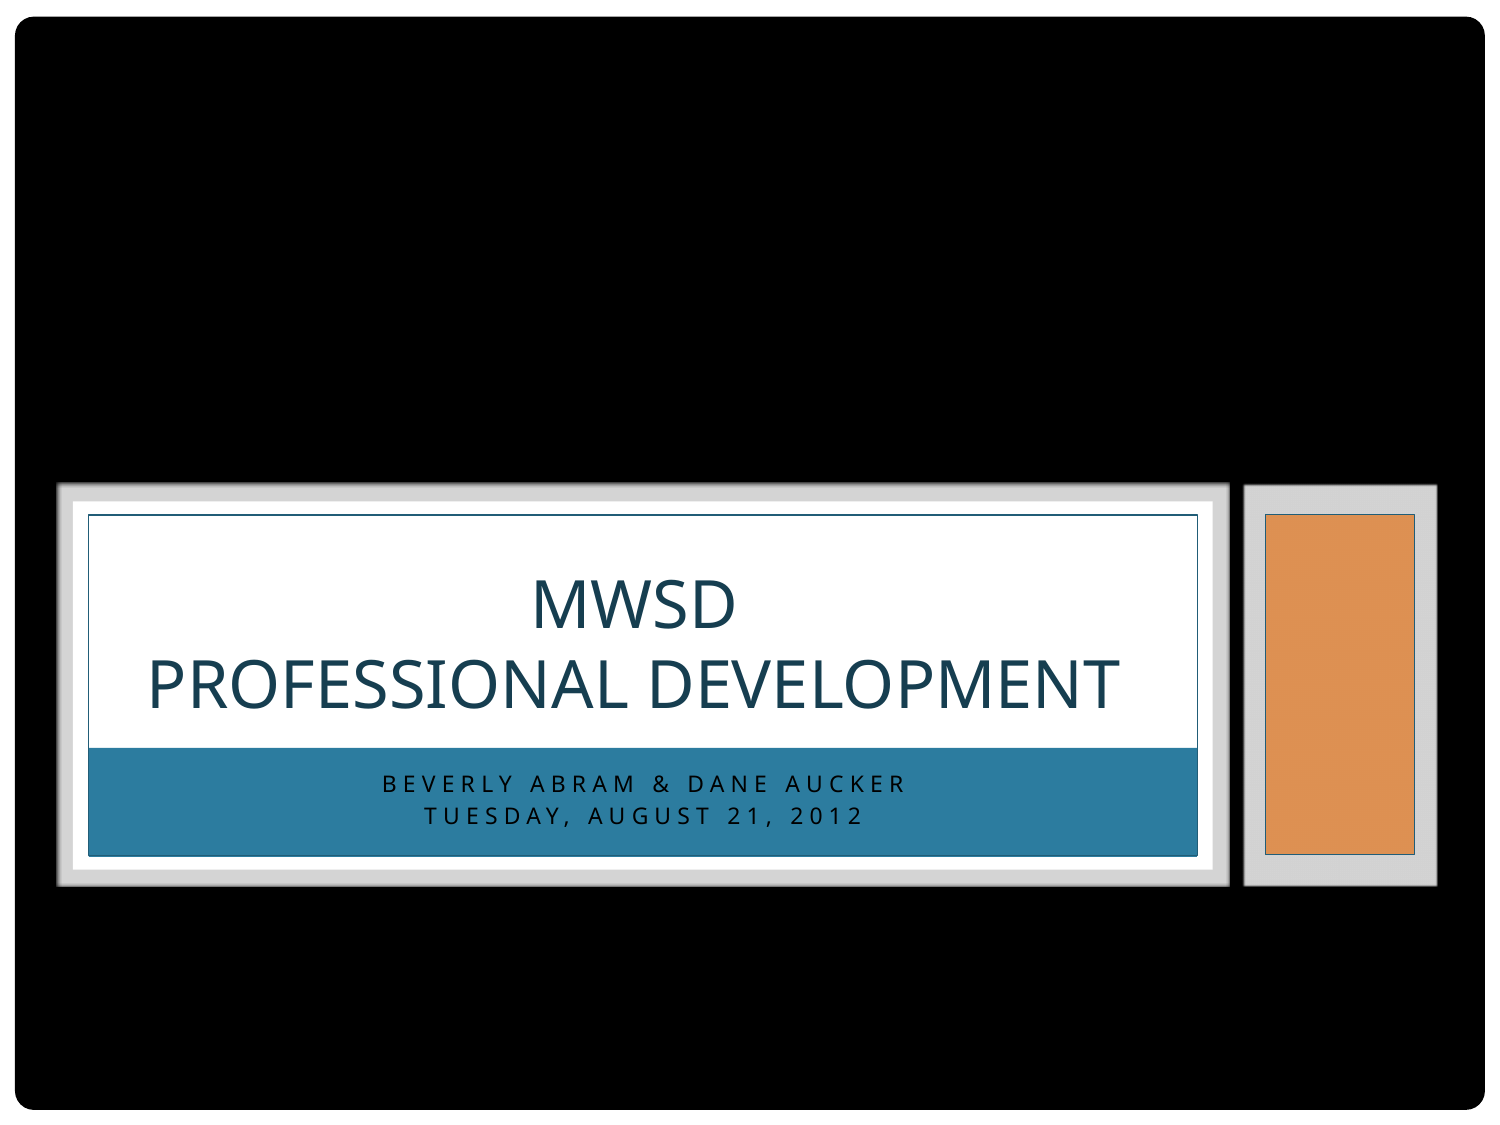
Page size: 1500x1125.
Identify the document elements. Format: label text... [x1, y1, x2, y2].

subtitle Beverly Abram & Dane Aucker Tuesday, August 21, 2012 [105, 762, 1181, 838]
title MWSD Professional Development [99, 529, 1187, 730]
